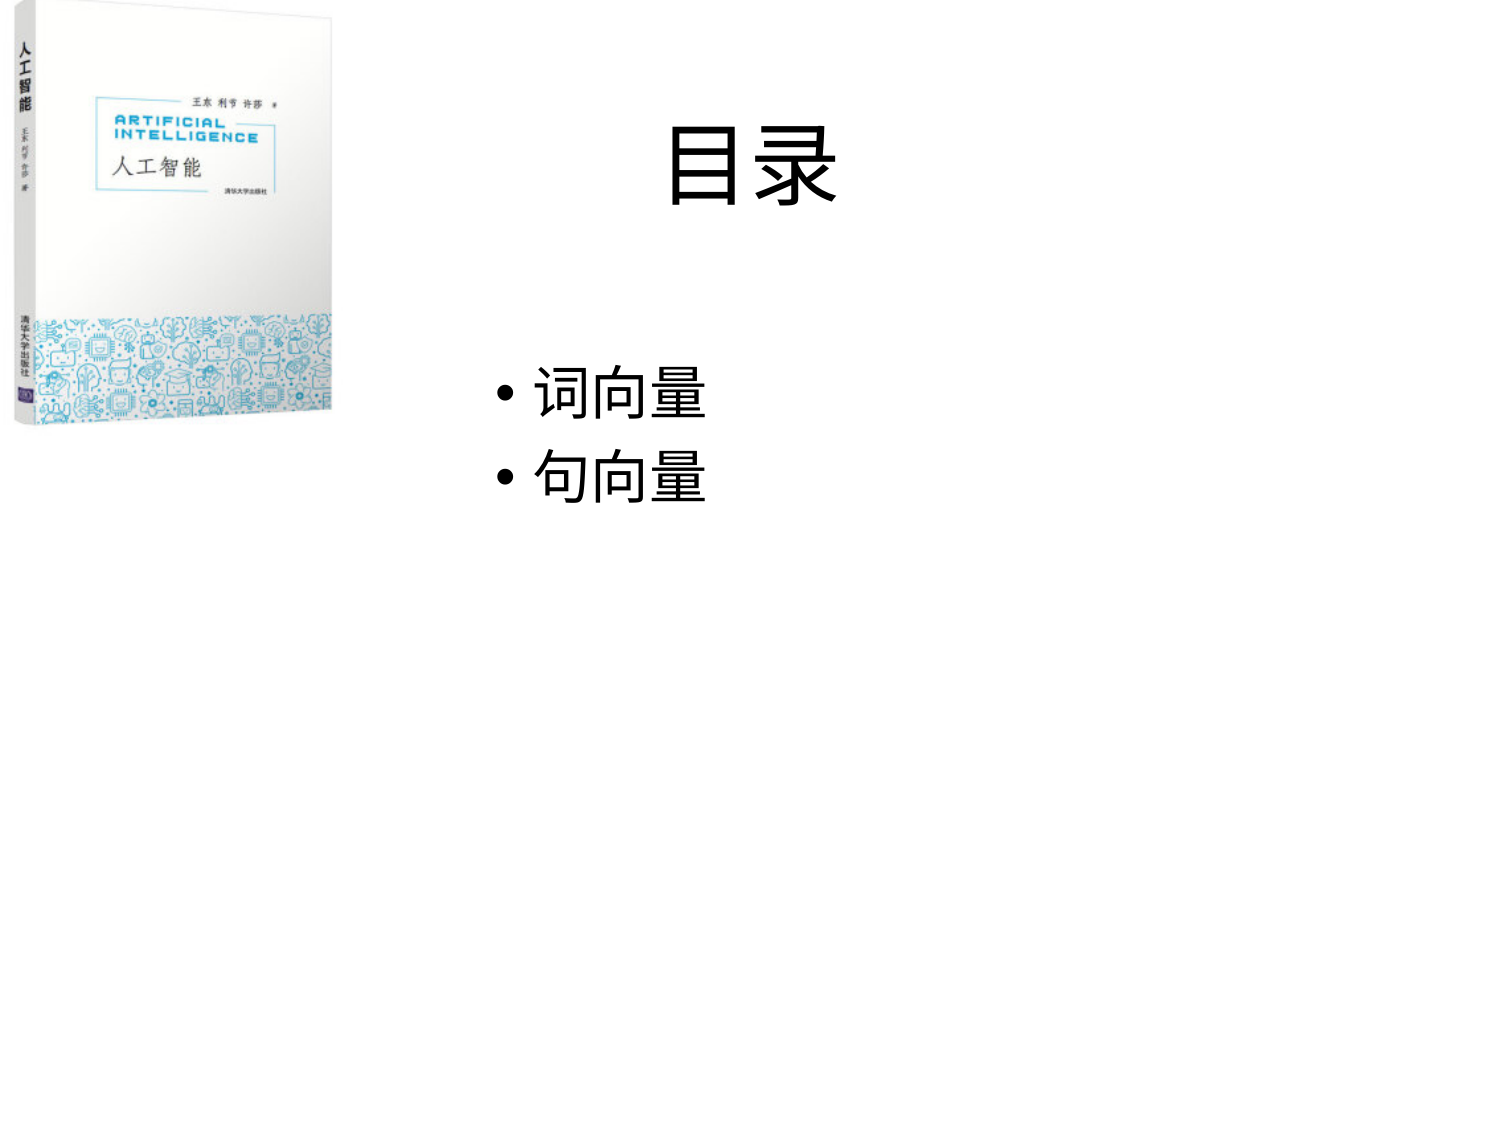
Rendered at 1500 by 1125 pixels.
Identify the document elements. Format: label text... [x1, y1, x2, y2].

list 词向量 句向量 [480, 357, 1397, 1014]
title 目录 [103, 59, 1397, 278]
picture [0, 0, 393, 443]
